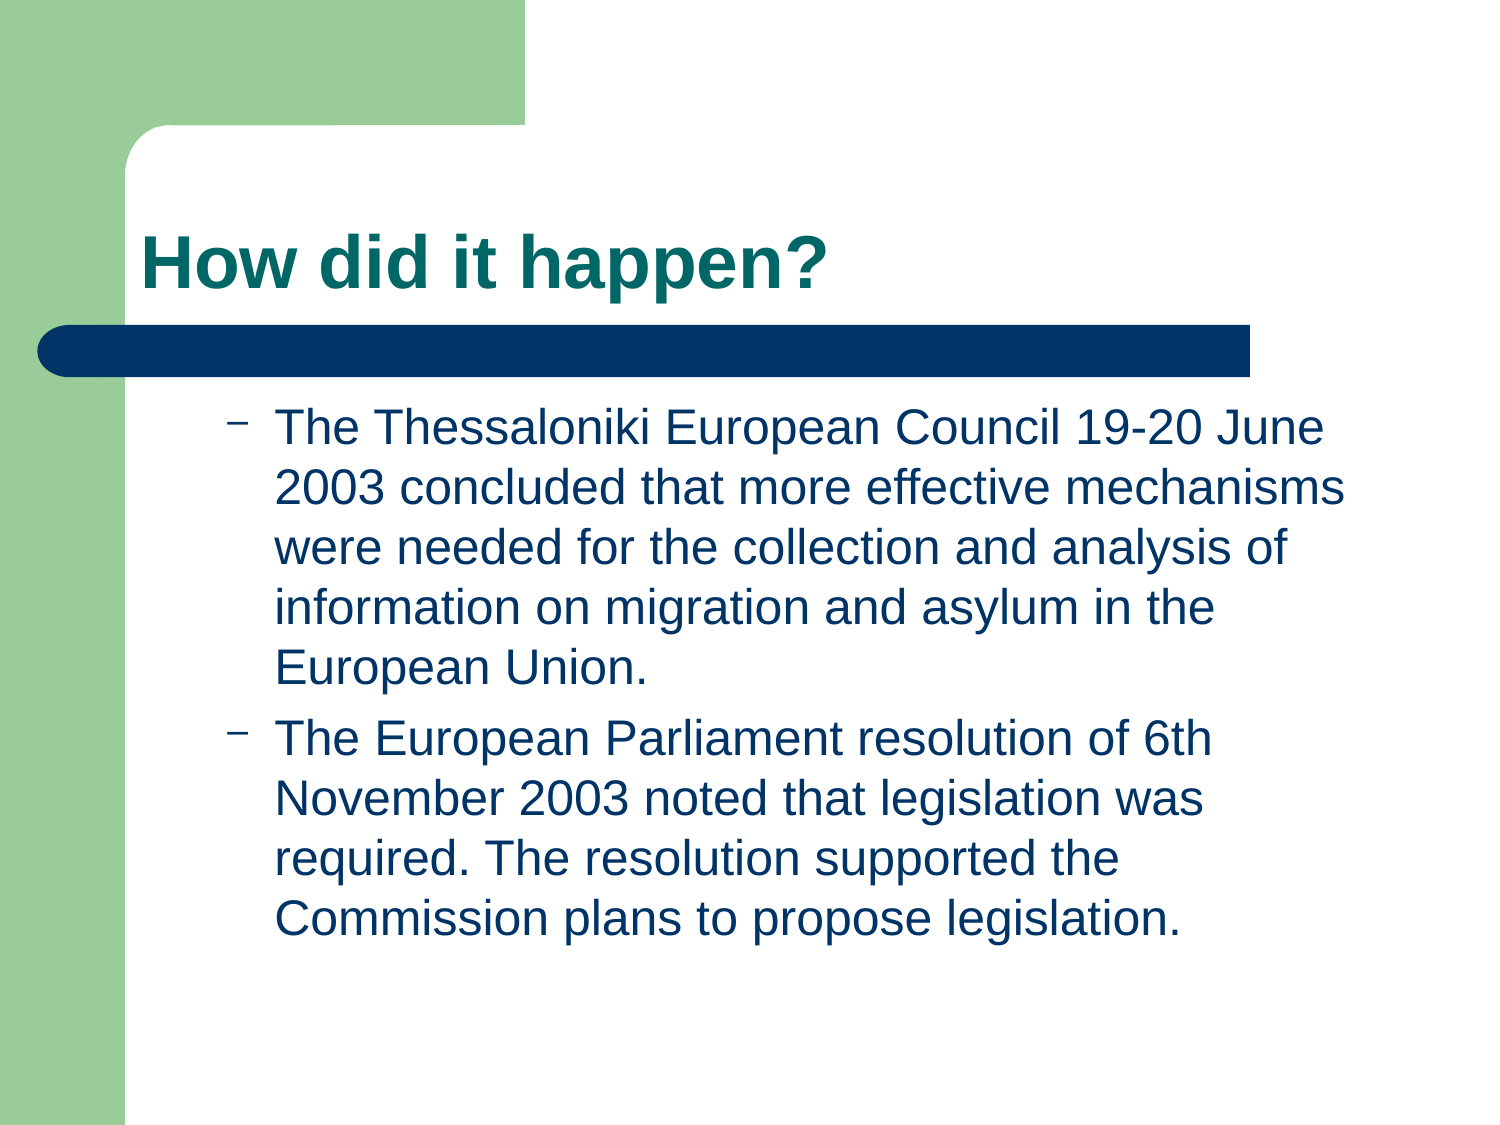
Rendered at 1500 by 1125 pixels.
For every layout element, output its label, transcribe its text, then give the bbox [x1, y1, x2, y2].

list The Thessaloniki European Council 19-20 June 2003 concluded that more effective mechanisms were needed for the collection and analysis of information on migration and asylum in the European Union. The European Parliament resolution of 6th November 2003 noted that legislation was required. The resolution supported the Commission plans to propose legislation. [137, 387, 1400, 999]
title How did it happen? [124, 124, 1426, 313]
